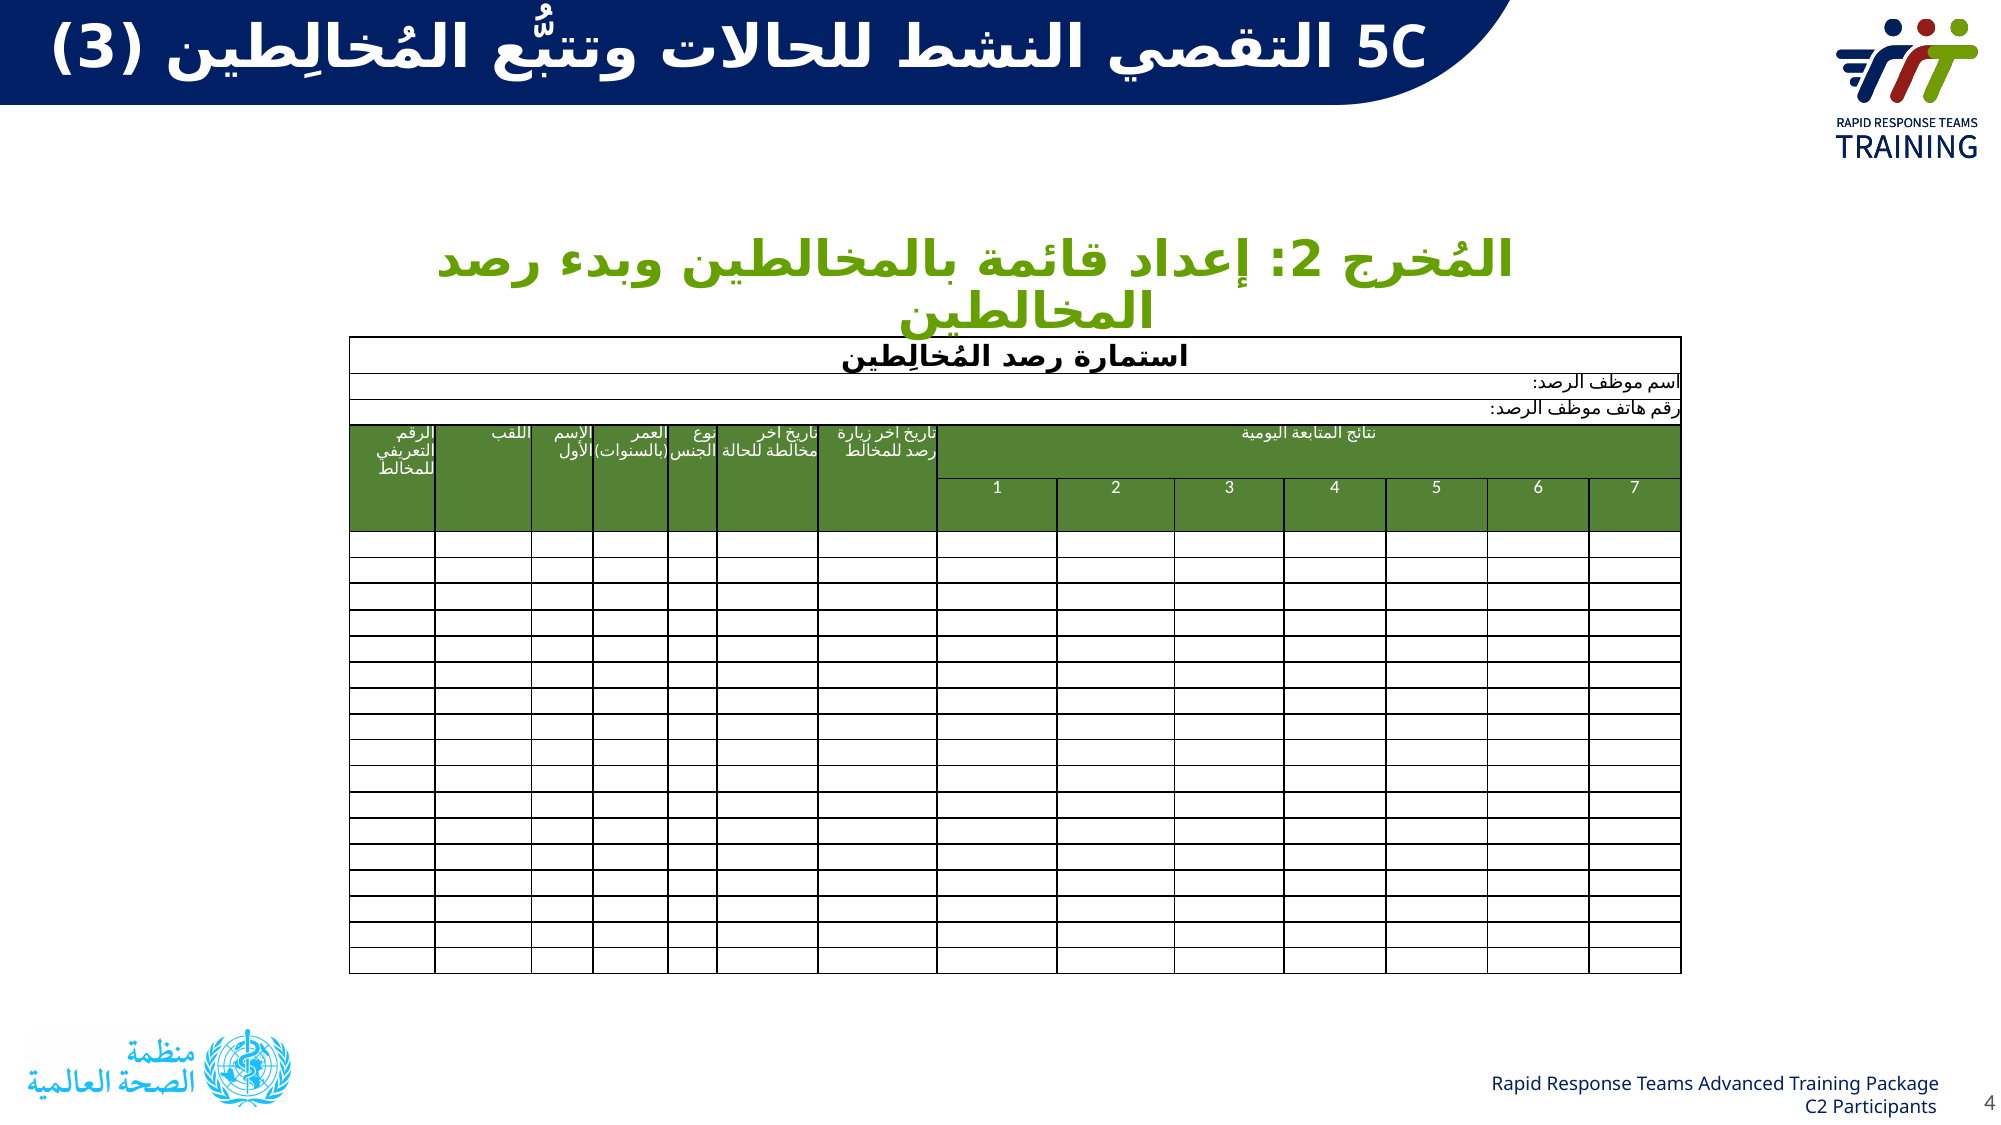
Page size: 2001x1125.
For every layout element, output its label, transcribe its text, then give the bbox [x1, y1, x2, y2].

picture [0, 0, 1533, 105]
title 5C التقصي النشط للحالات وتتبُّع المُخالِطين (3) [34, 0, 1436, 98]
picture [1835, 19, 1978, 167]
list المُخرج 2: إعداد قائمة بالمخالطين وبدء رصد المخالطين [300, 226, 1754, 992]
picture [28, 1029, 291, 1107]
